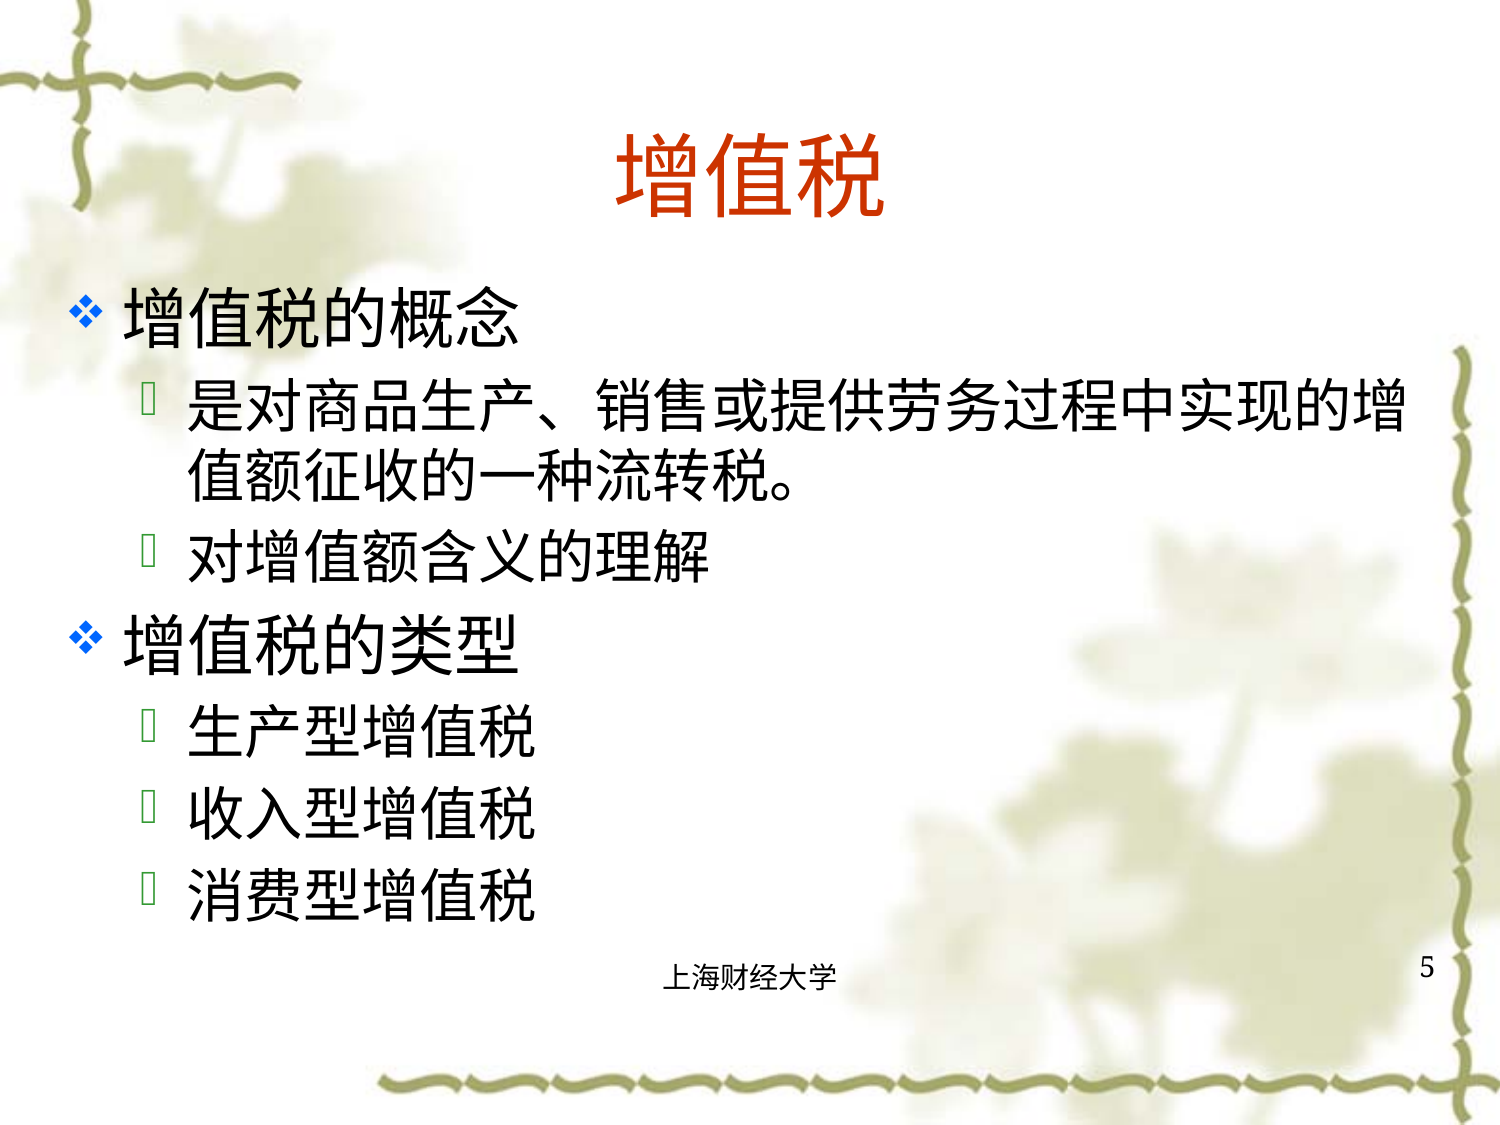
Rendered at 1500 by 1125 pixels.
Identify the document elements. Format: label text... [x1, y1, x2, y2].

slide_number 5 [1074, 940, 1451, 1066]
footer 上海财经大学 [512, 952, 988, 1066]
picture [0, 0, 1500, 1125]
title 增值税 [49, 112, 1451, 235]
list 增值税的概念 是对商品生产、销售或提供劳务过程中实现的增值额征收的一种流转税。 对增值额含义的理解 增值税的类型 生产型增值税 收入型增值税 消费型增值税 [49, 269, 1452, 963]
